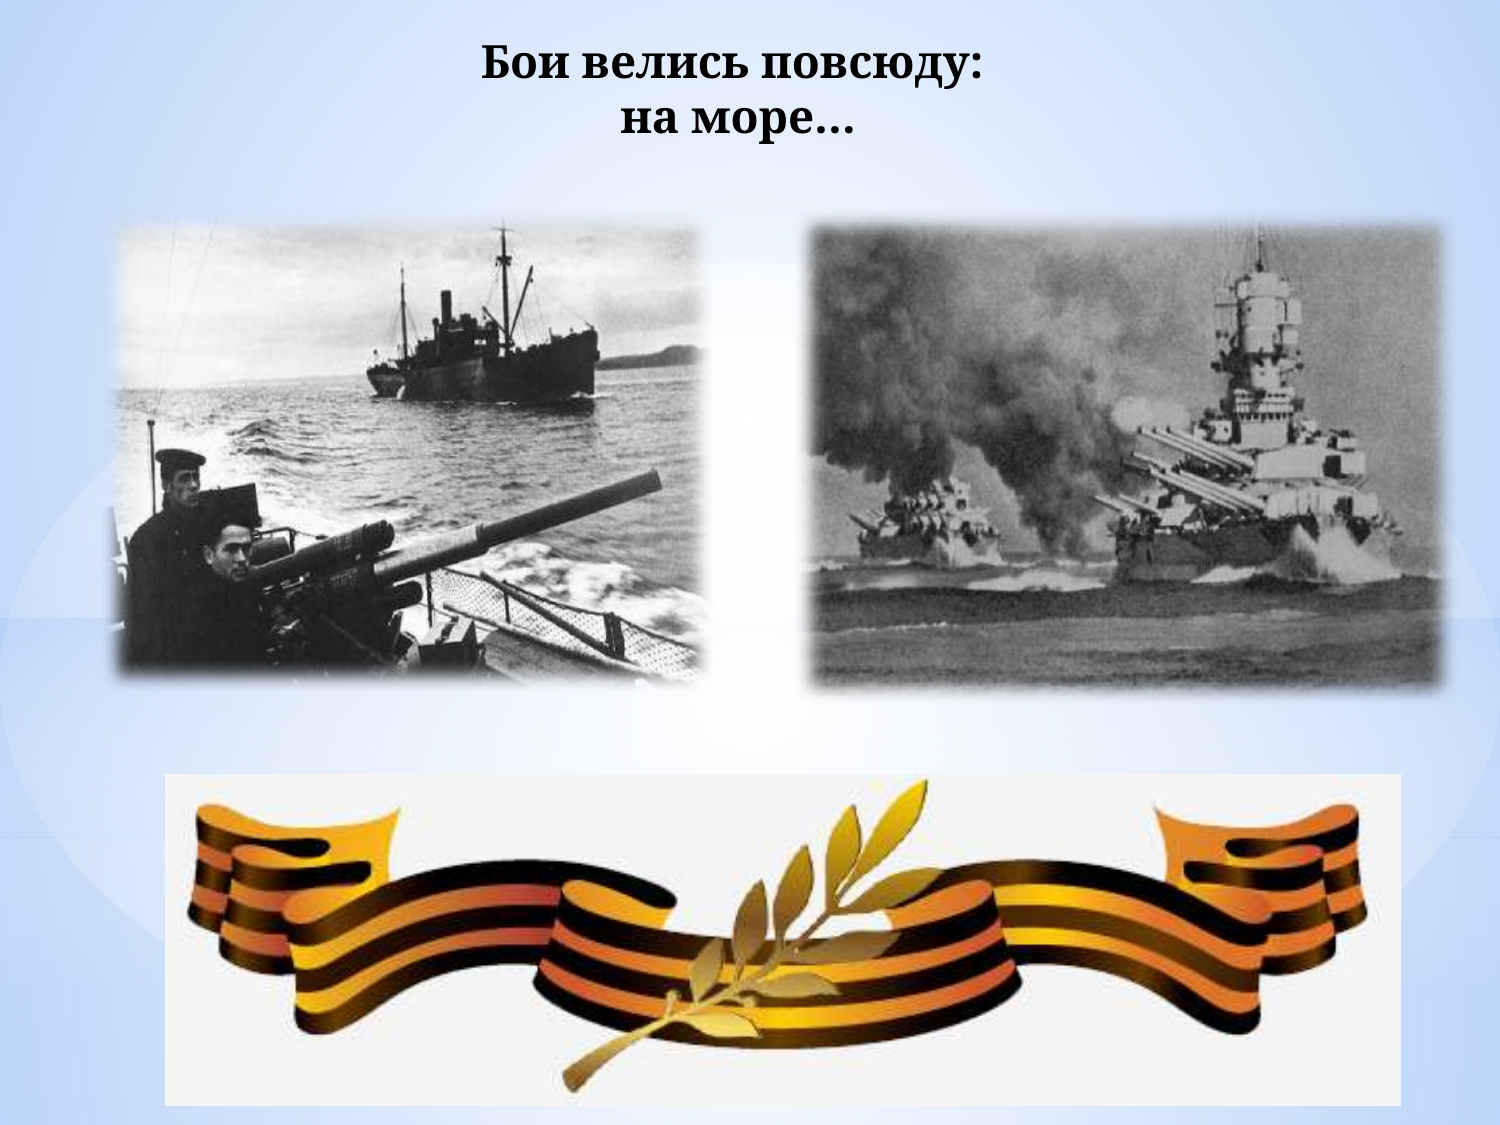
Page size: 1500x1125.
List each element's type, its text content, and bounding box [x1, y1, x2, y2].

picture [165, 774, 1402, 1107]
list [100, 207, 715, 693]
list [792, 207, 1459, 705]
text_box Бои велись повсюду: на море… [395, 24, 1081, 150]
